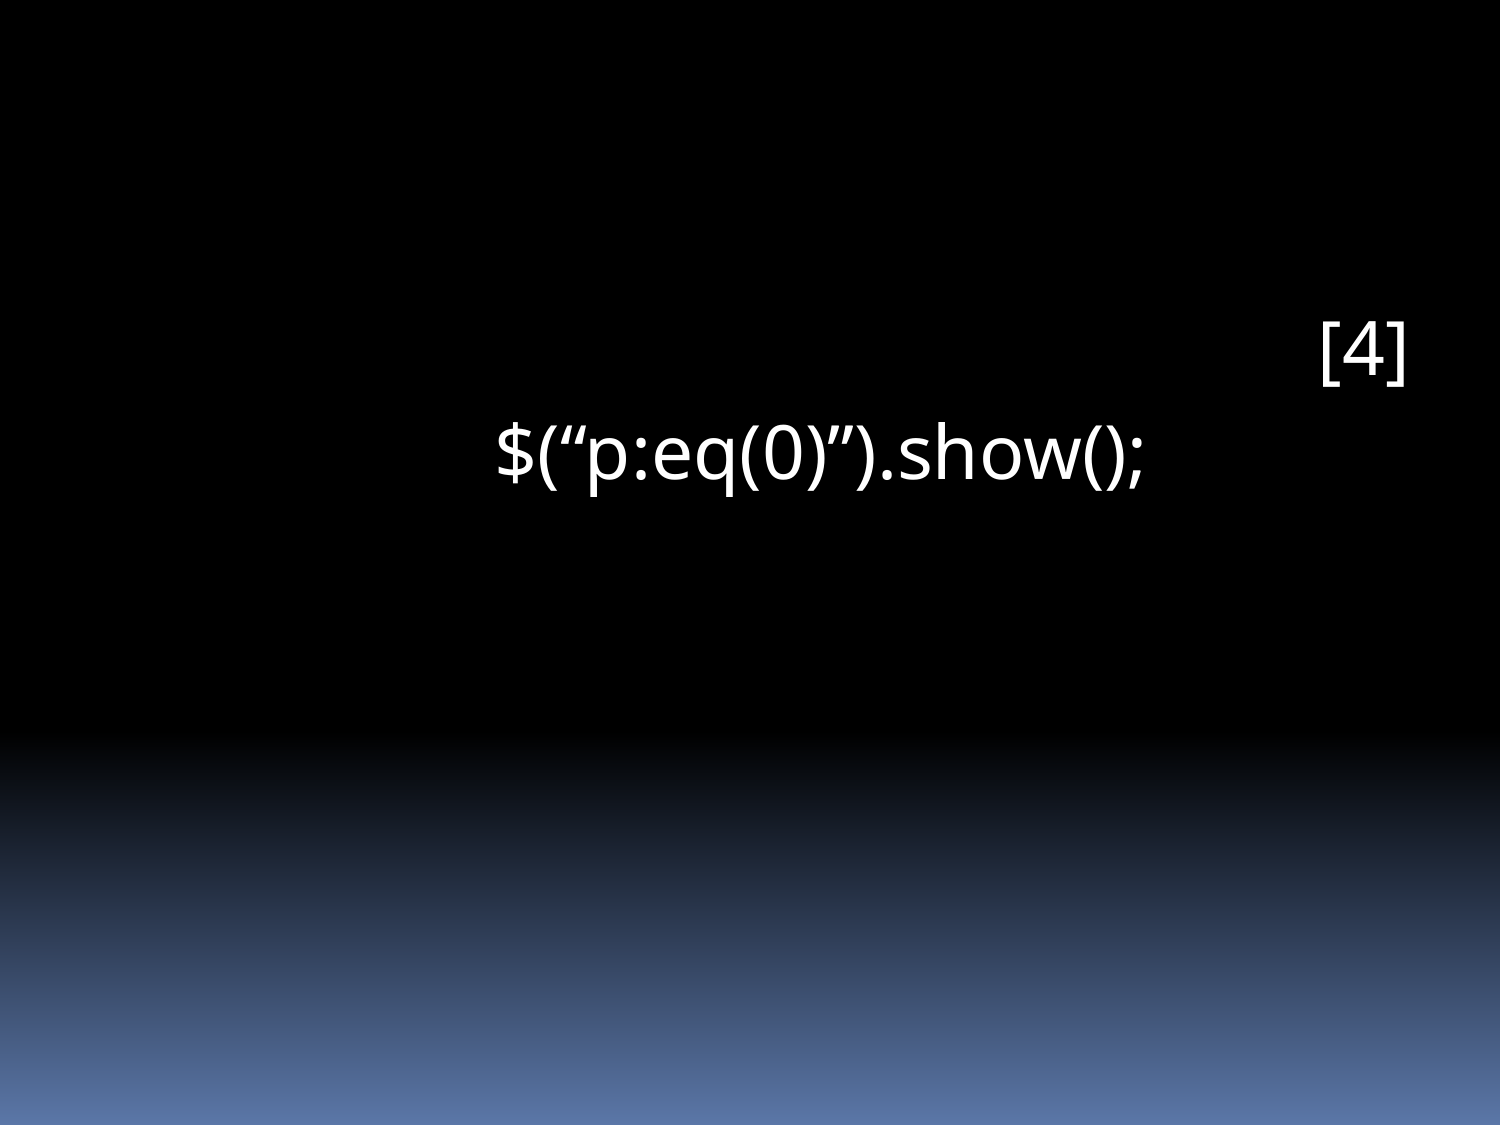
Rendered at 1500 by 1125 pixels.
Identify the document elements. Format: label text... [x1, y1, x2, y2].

list [4] $(“p:eq(0)”).show(); [150, 292, 1425, 1043]
